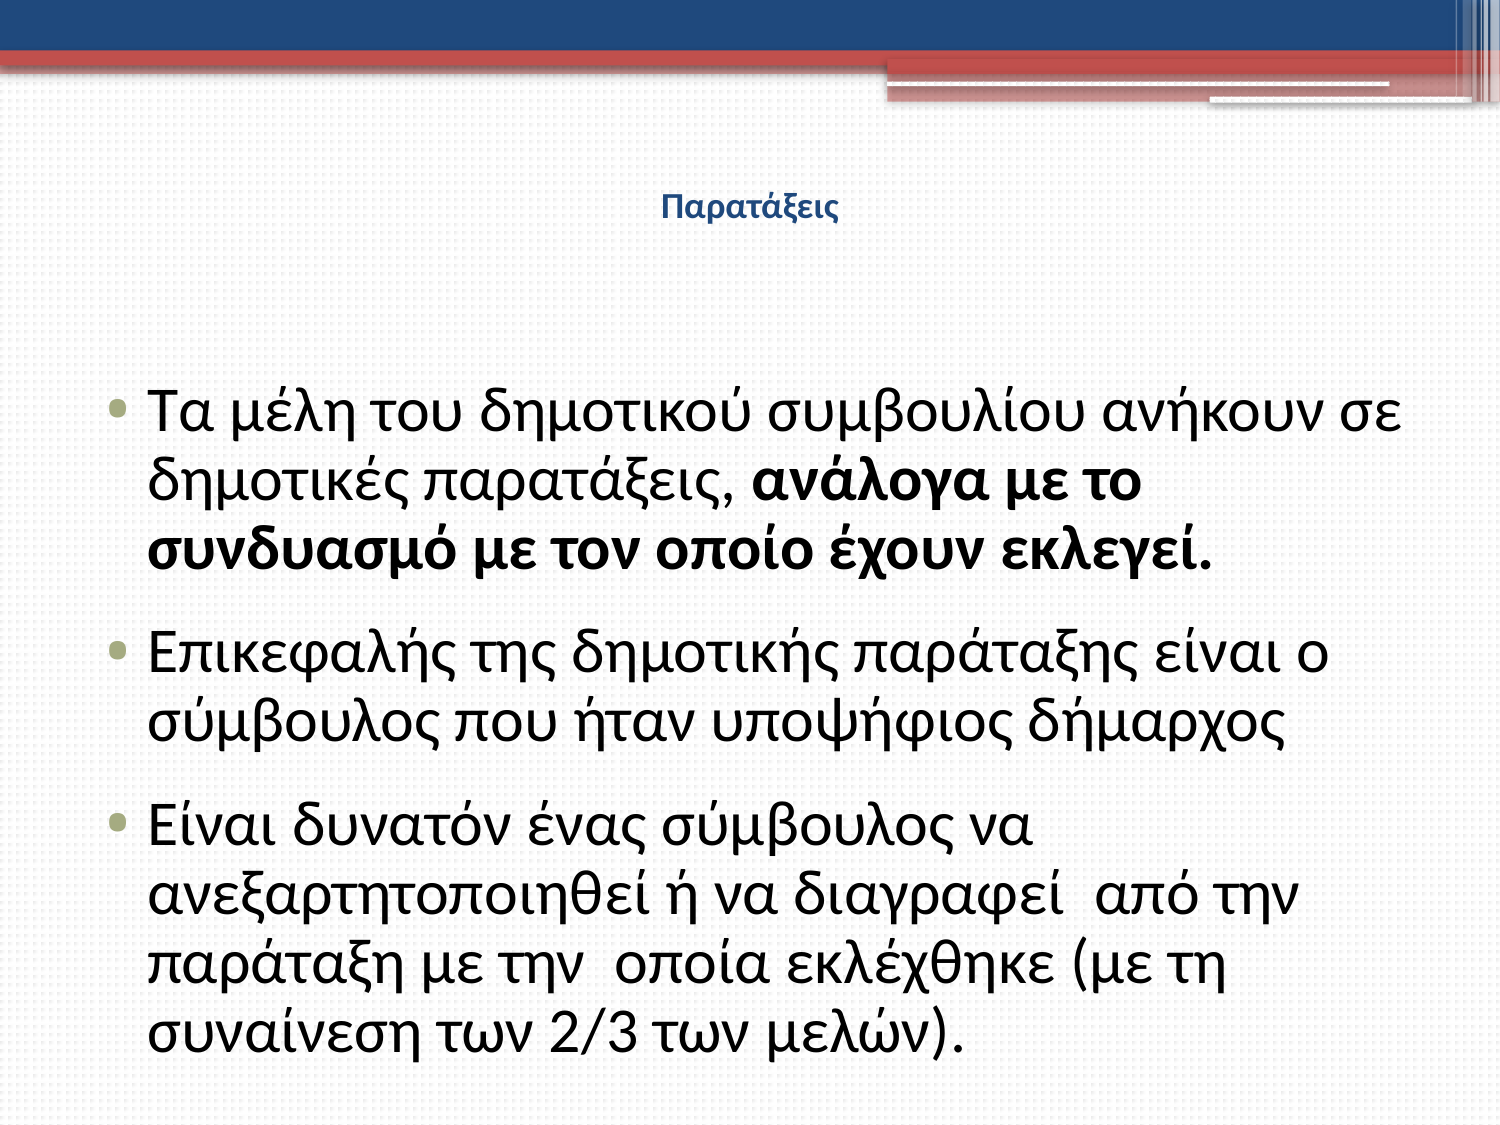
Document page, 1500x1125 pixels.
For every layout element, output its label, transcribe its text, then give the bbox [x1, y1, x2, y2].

list Τα μέλη του δημοτικού συμβουλίου ανήκουν σε δημοτικές παρατάξεις, ανάλογα με το συνδυασμό με τον οποίο έχουν εκλεγεί. Επικεφαλής της δημοτικής παράταξης είναι ο σύμβουλος που ήταν υποψήφιος δήμαρχος Είναι δυνατόν ένας σύμβουλος να ανεξαρτητοποιηθεί ή να διαγραφεί από την παράταξη με την οποία εκλέχθηκε (με τη συναίνεση των 2/3 των μελών). [75, 368, 1425, 1079]
title Παρατάξεις [75, 137, 1425, 279]
